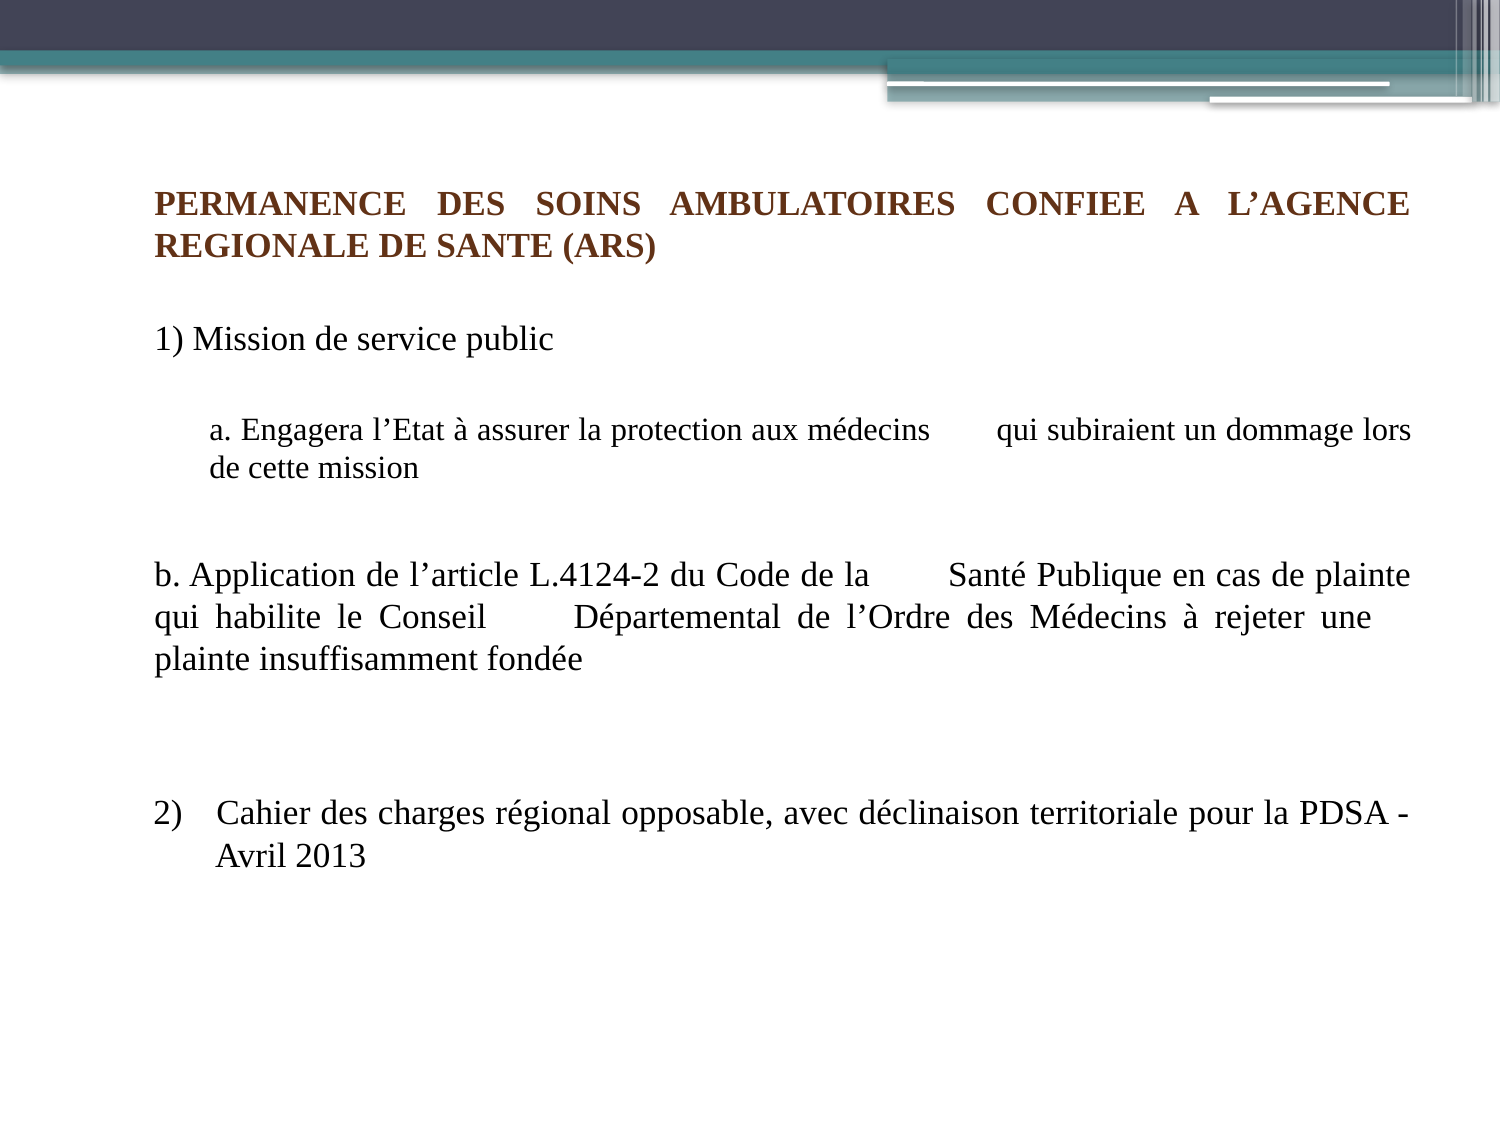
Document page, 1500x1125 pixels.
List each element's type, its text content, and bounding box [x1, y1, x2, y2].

list PERMANENCE DES SOINS AMBULATOIRES CONFIEE A L’AGENCE REGIONALE DE SANTE (ARS) 1) Mission de service public a. Engagera l’Etat à assurer la protection aux médecins qui subiraient un dommage lors de cette mission b. Application de l’article L.4124-2 du Code de la Santé Publique en cas de plainte qui habilite le Conseil Départemental de l’Ordre des Médecins à rejeter une plainte insuffisamment fondée 2) Cahier des charges régional opposable, avec déclinaison territoriale pour la PDSA - Avril 2013 [76, 172, 1427, 883]
